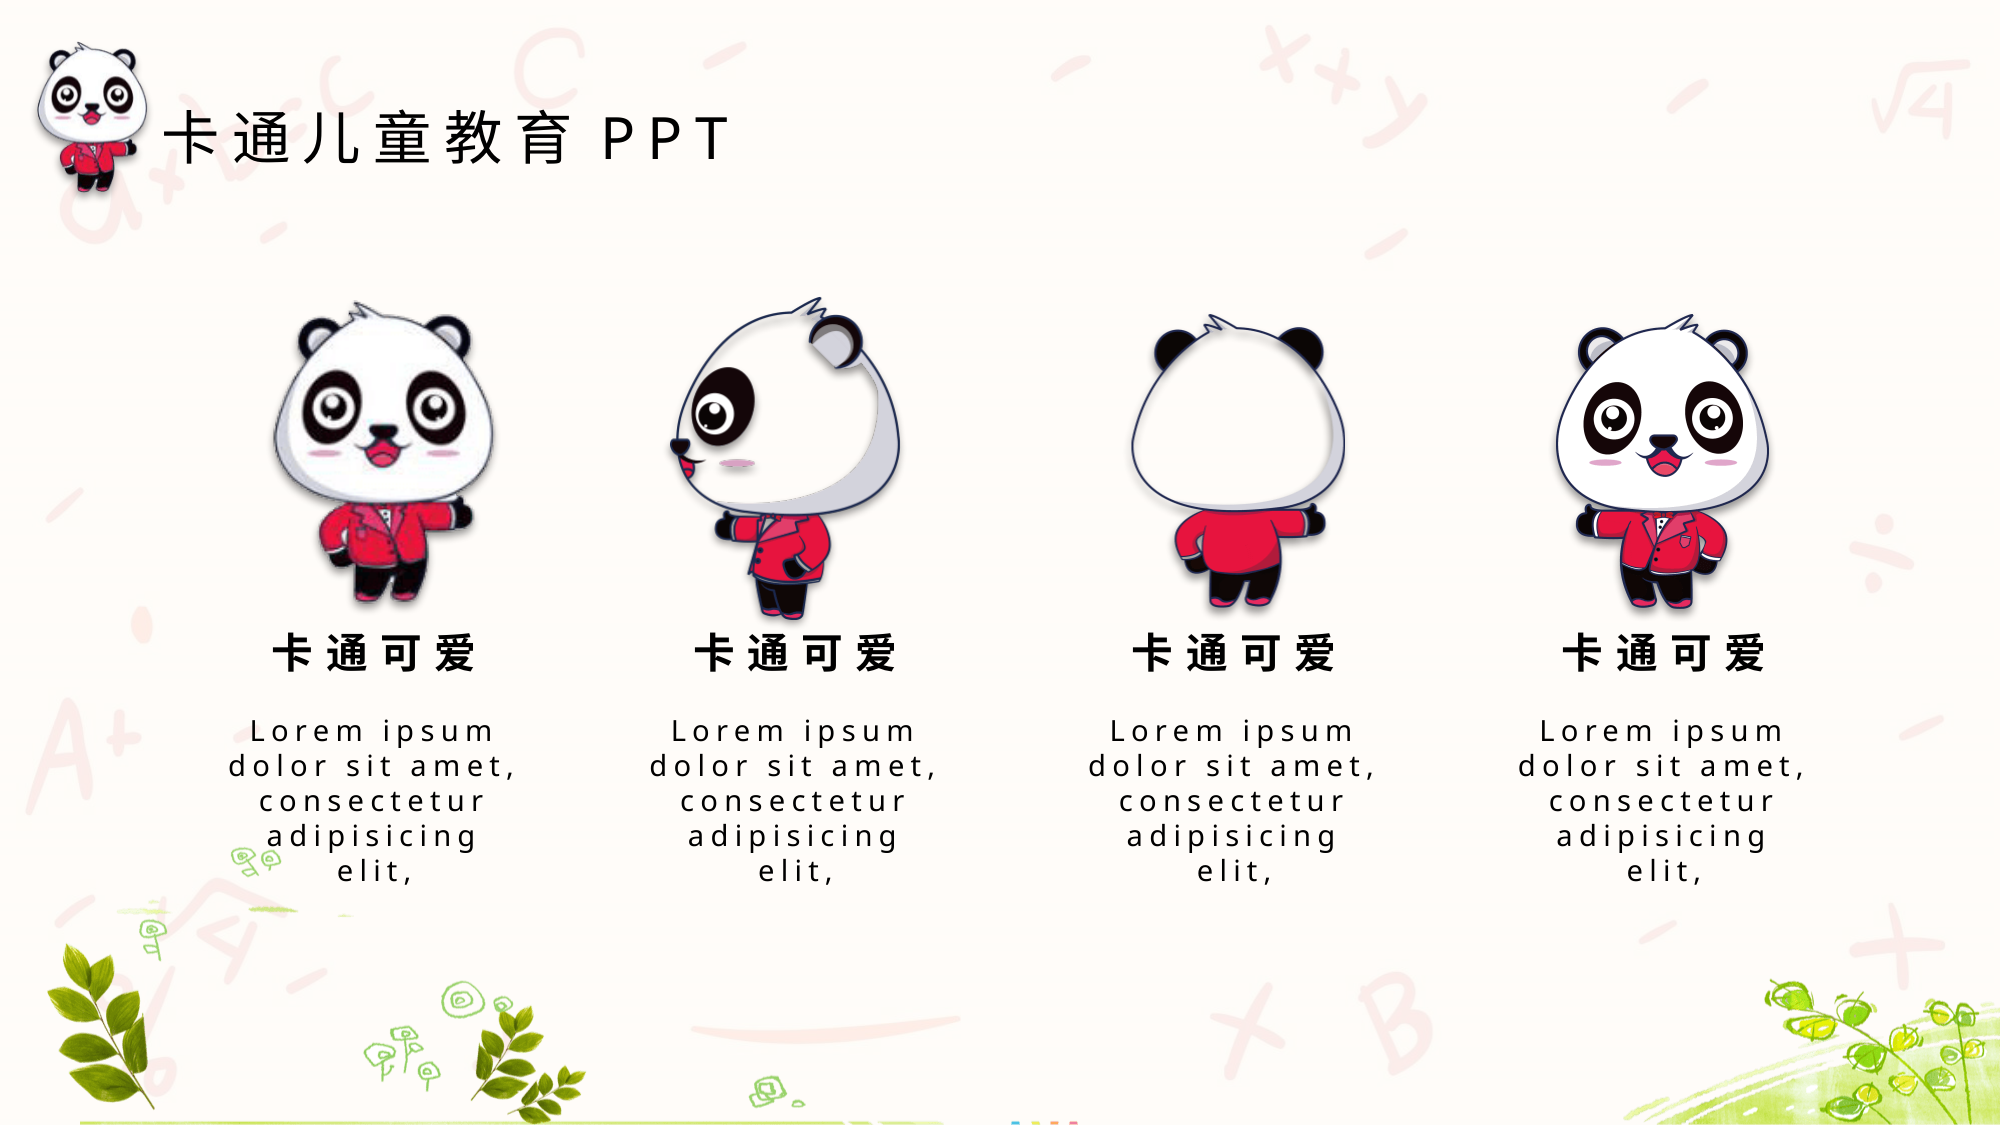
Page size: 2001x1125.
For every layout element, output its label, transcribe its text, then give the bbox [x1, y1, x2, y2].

text_box Lorem ipsum dolor sit amet, consectetur adipisicing elit, [630, 705, 961, 832]
picture [0, 832, 2000, 1125]
text_box 卡通可爱 [1512, 619, 1817, 684]
text_box Lorem ipsum dolor sit amet, consectetur adipisicing elit, [1498, 705, 1830, 832]
picture [1556, 314, 1769, 609]
picture [33, 31, 153, 196]
text_box Lorem ipsum dolor sit amet, consectetur adipisicing elit, [1068, 705, 1400, 832]
text_box 卡通可爱 [1082, 619, 1387, 684]
picture [670, 281, 913, 620]
text_box Lorem ipsum dolor sit amet, consectetur adipisicing elit, [208, 705, 540, 832]
text_box 卡通儿童教育PPT [153, 94, 759, 179]
picture [1124, 314, 1345, 609]
text_box 卡通可爱 [222, 619, 527, 684]
text_box 卡通可爱 [643, 619, 948, 684]
picture [264, 280, 506, 612]
